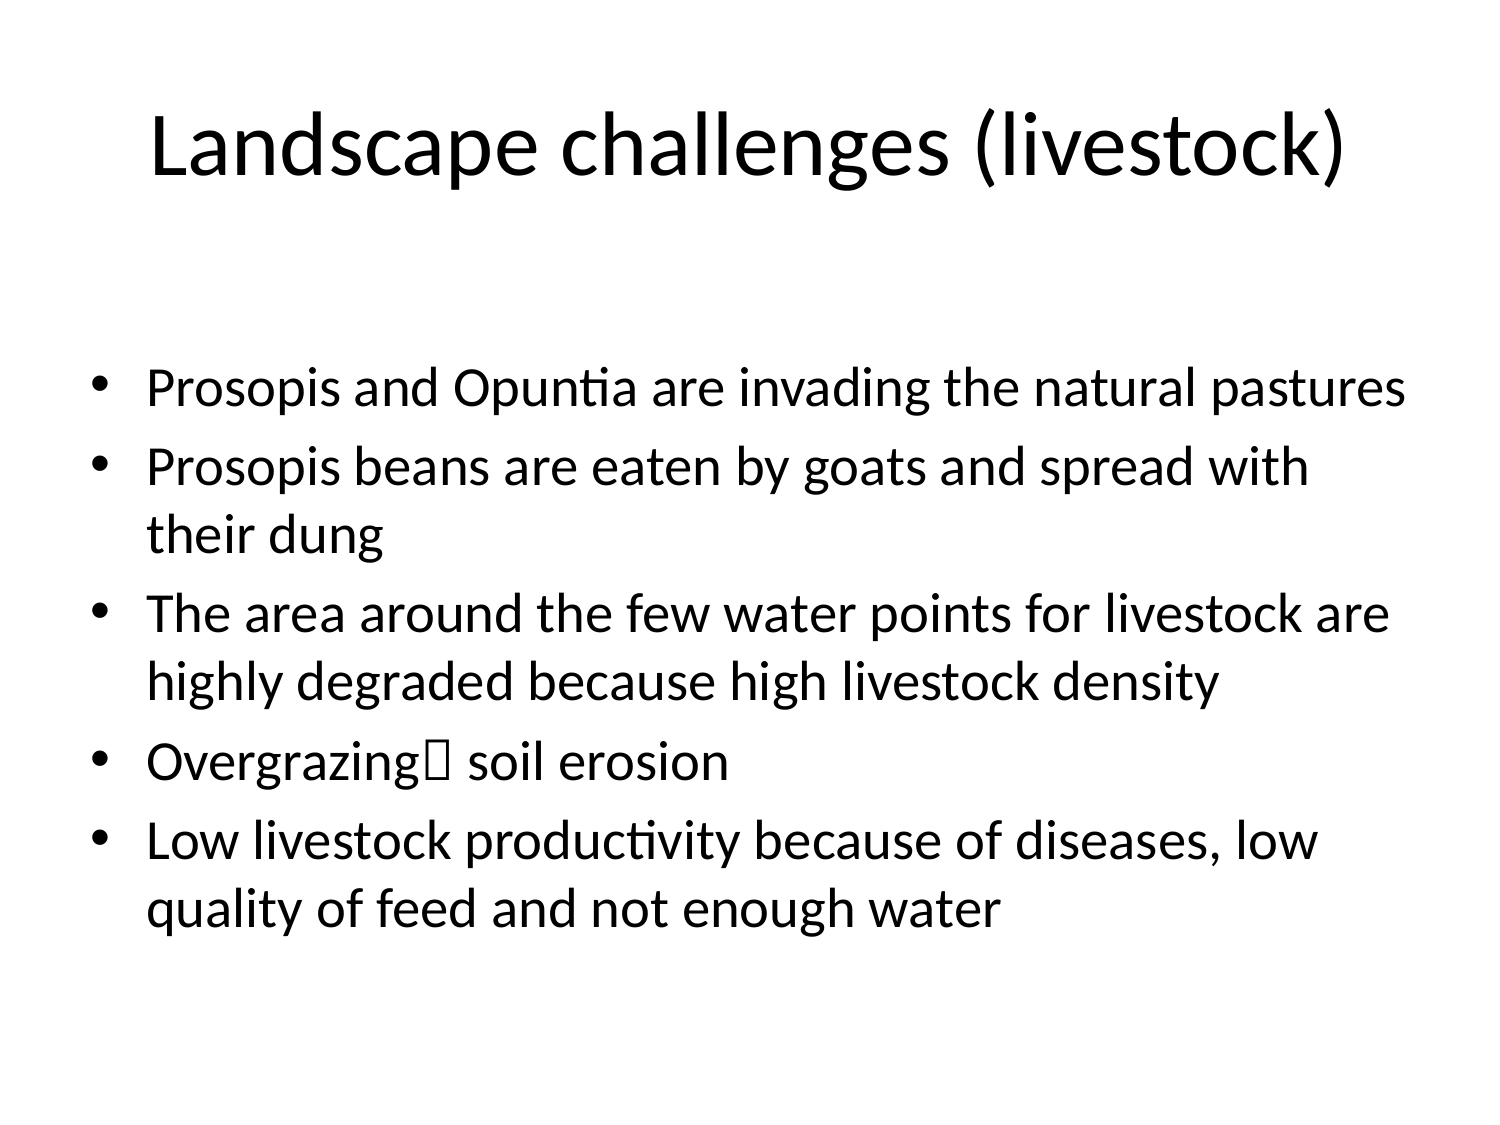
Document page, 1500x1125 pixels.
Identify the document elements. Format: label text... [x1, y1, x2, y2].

list Prosopis and Opuntia are invading the natural pastures Prosopis beans are eaten by goats and spread with their dung The area around the few water points for livestock are highly degraded because high livestock density Overgrazing soil erosion Low livestock productivity because of diseases, low quality of feed and not enough water [75, 262, 1425, 1005]
title Landscape challenges (livestock) [75, 45, 1425, 233]
